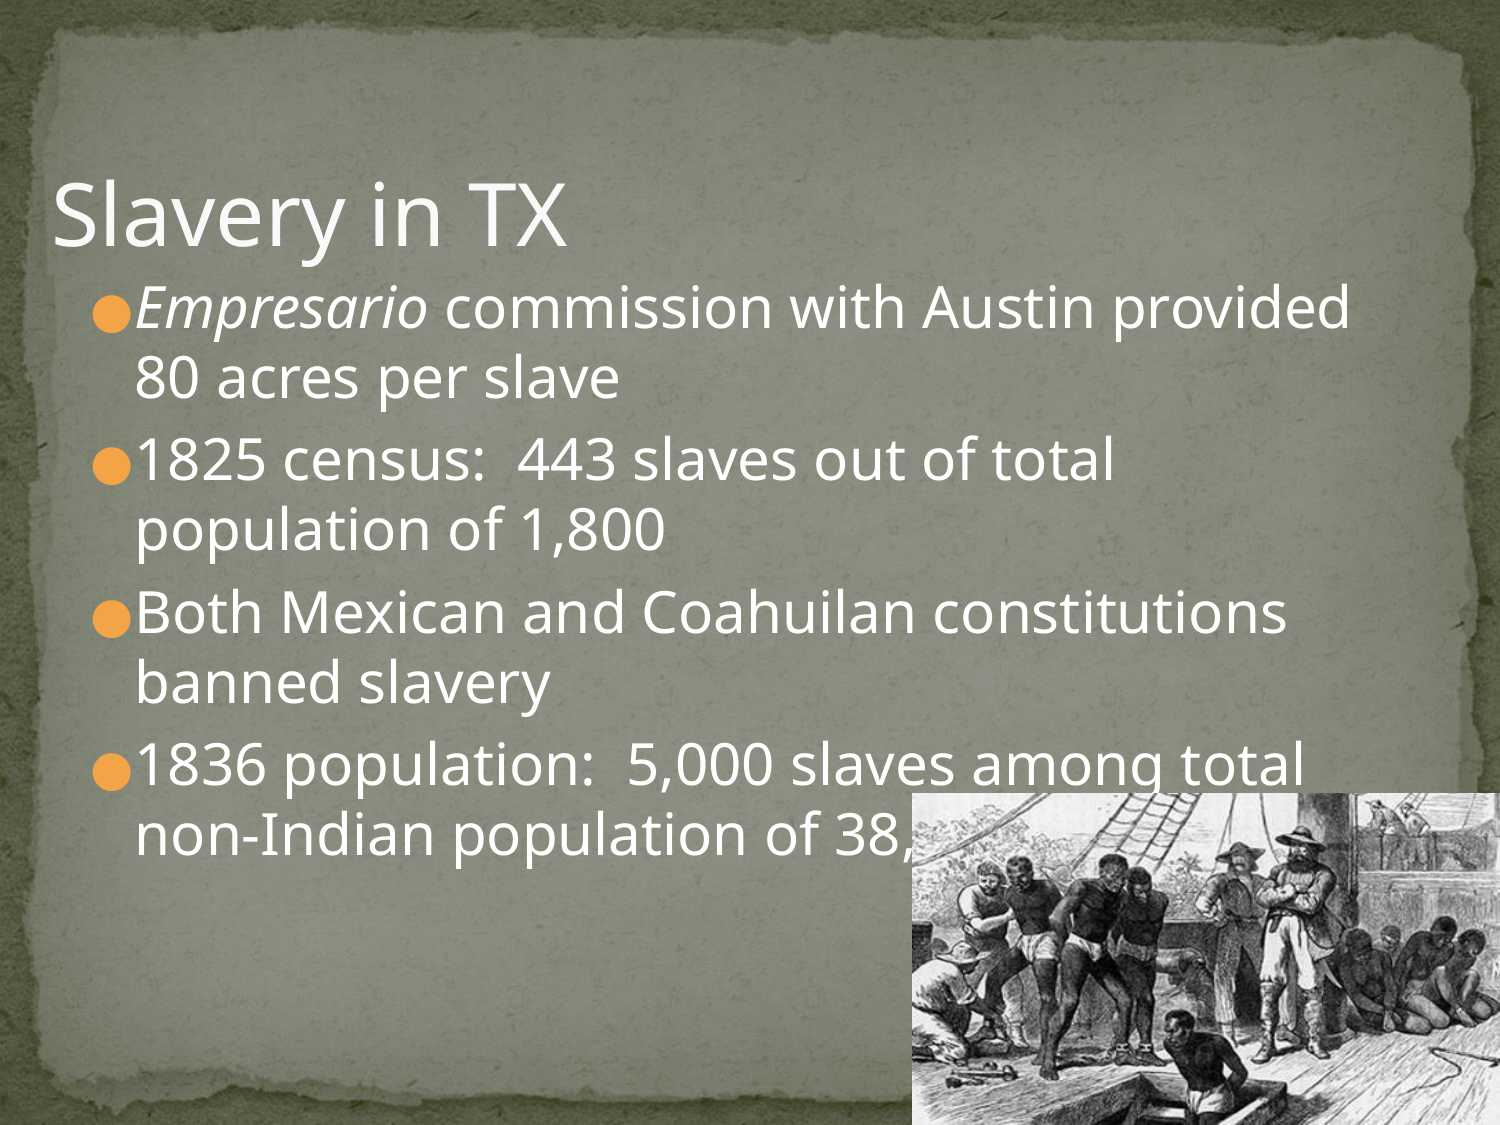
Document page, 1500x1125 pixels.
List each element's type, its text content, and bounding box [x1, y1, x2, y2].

picture [0, 0, 1500, 1125]
title Slavery in TX [36, 24, 1425, 272]
list Empresario commission with Austin provided 80 acres per slave 1825 census: 443 slaves out of total population of 1,800 Both Mexican and Coahuilan constitutions banned slavery 1836 population: 5,000 slaves among total non-Indian population of 38,470 [75, 262, 1438, 1088]
